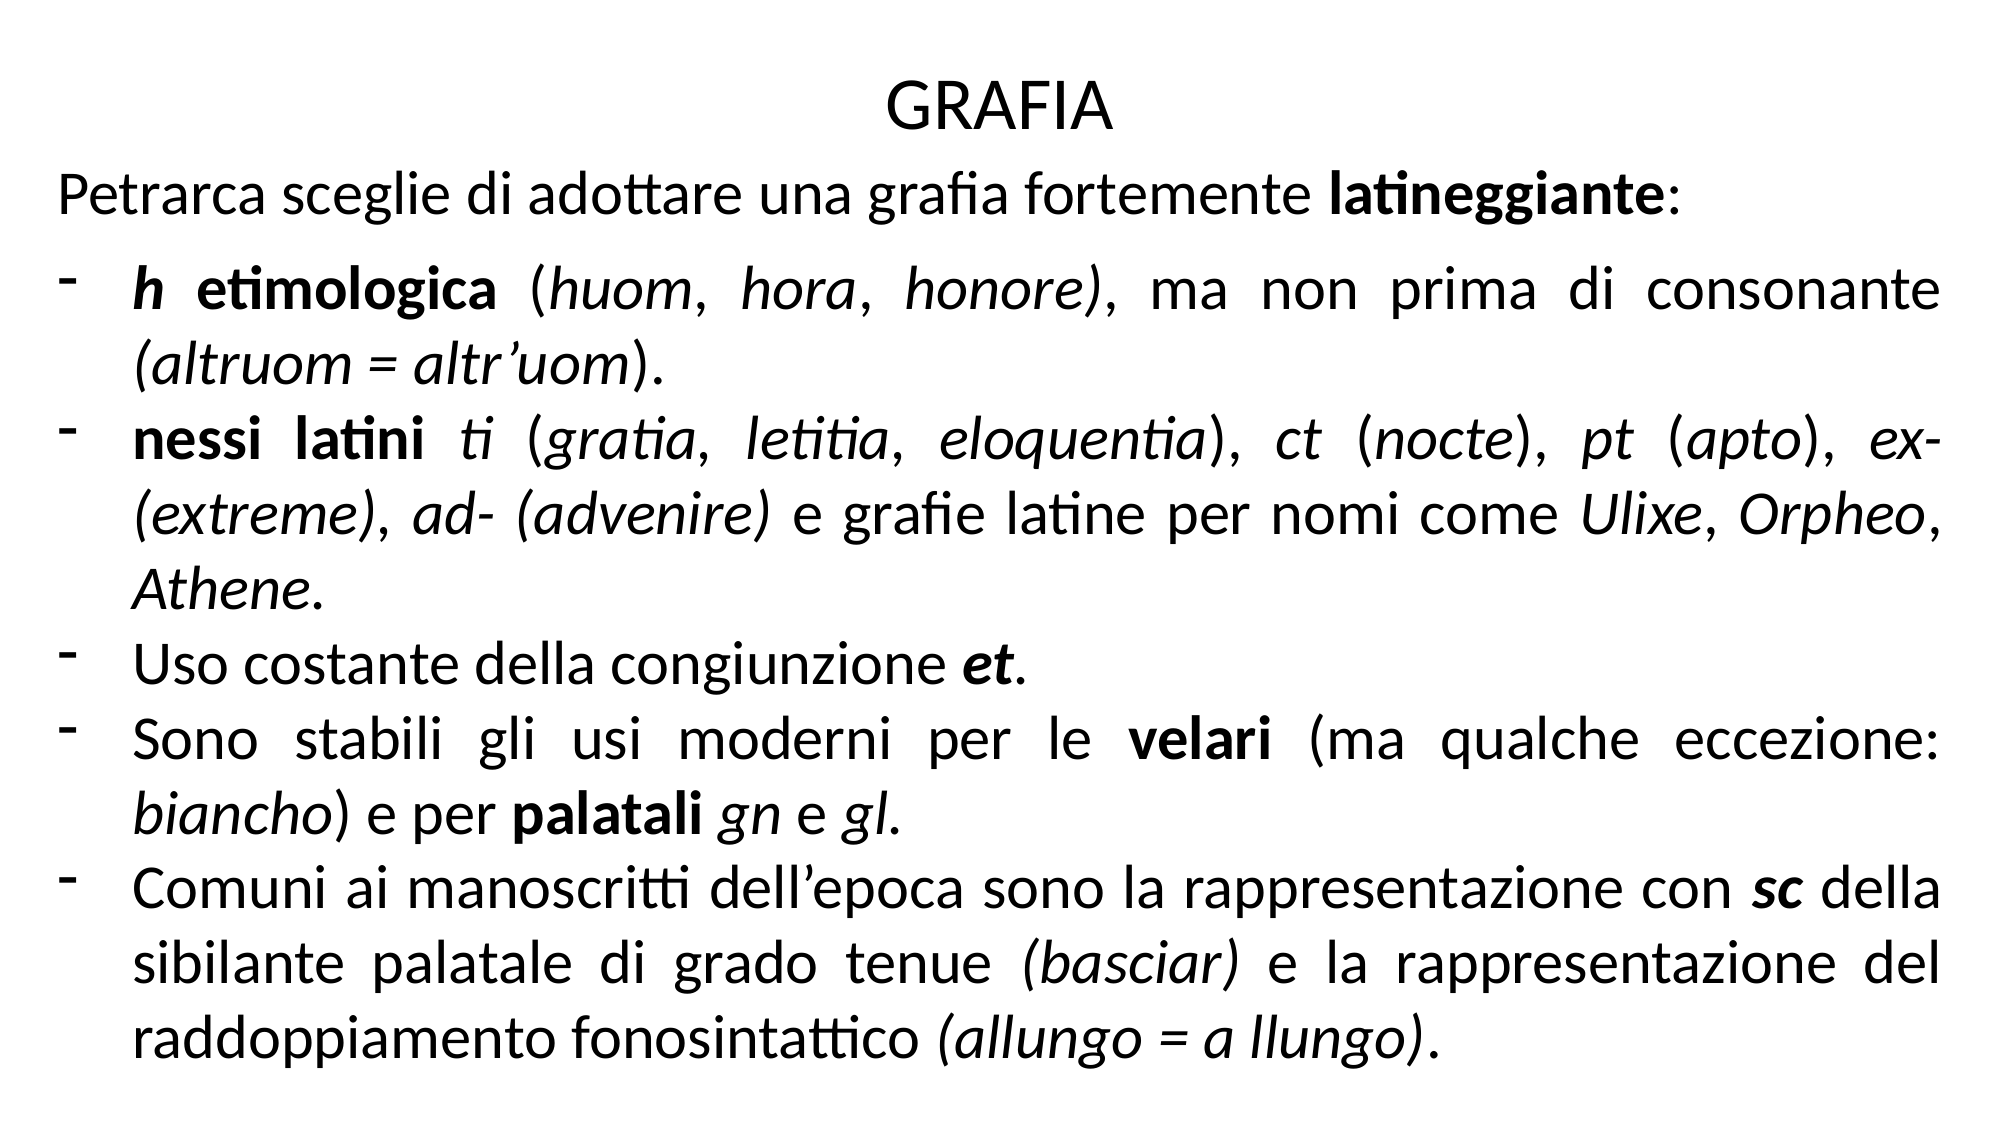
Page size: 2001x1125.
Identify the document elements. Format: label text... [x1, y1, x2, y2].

text_box GRAFIA [61, 47, 1939, 144]
text_box Petrarca sceglie di adottare una grafia fortemente latineggiante: h etimologica (huom, hora, honore), ma non prima di consonante (altruom = altr’uom). nessi latini ti (gratia, letitia, eloquentia), ct (nocte), pt (apto), ex- (extreme), ad- (advenire) e grafie latine per nomi come Ulixe, Orpheo, Athene. Uso costante della congiunzione et. Sono stabili gli usi moderni per le velari (ma qualche eccezione: biancho) e per palatali gn e gl. Comuni ai manoscritti dell’epoca sono la rappresentazione con sc della sibilante palatale di grado tenue (basciar) e la rappresentazione del raddoppiamento fonosintattico (allungo = a llungo). [42, 144, 1958, 1079]
